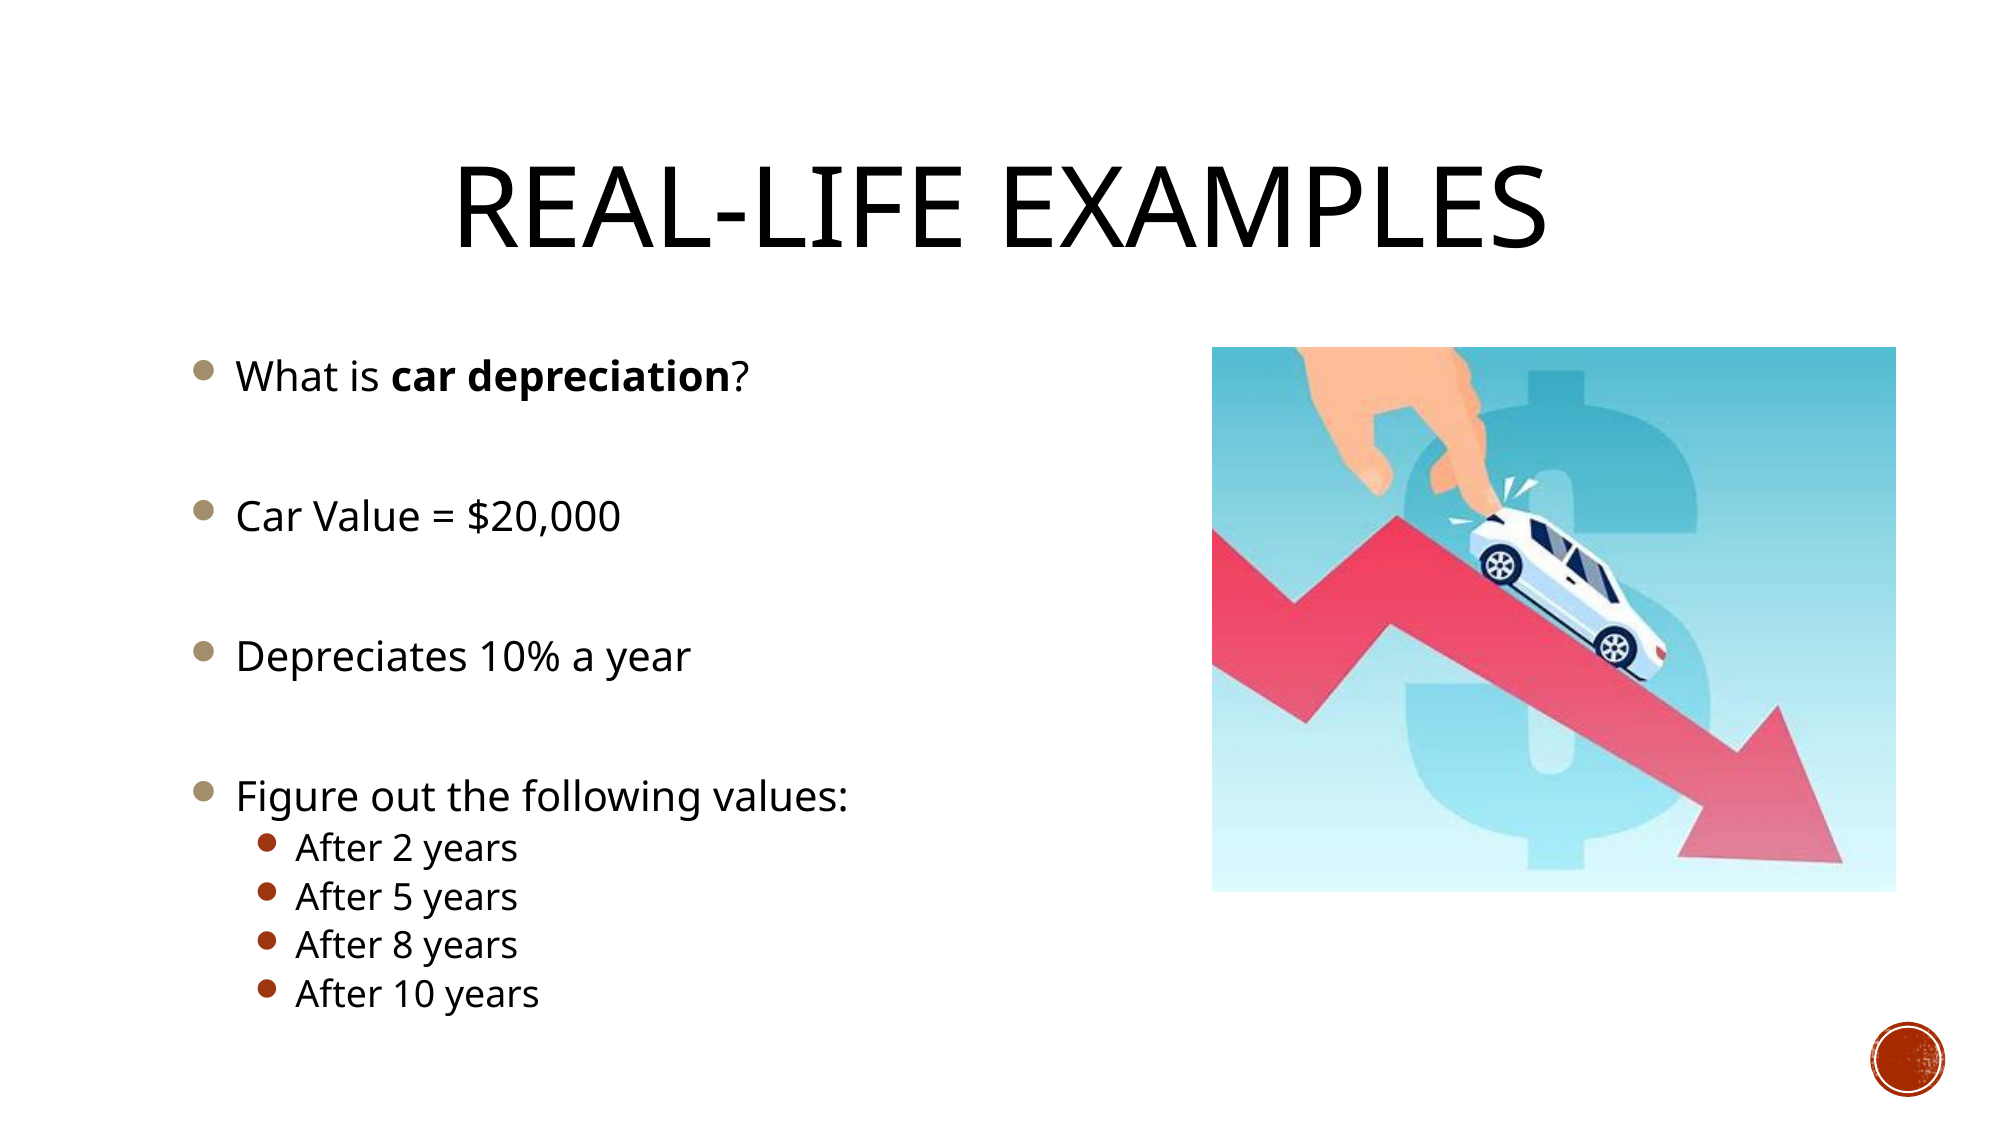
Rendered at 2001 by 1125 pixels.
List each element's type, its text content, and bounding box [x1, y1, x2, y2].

list What is car depreciation? Car Value = $20,000 Depreciates 10% a year Figure out the following values: After 2 years After 5 years After 8 years After 10 years [175, 348, 1826, 1102]
title Real-life Examples [175, 79, 1826, 344]
picture [1212, 347, 1896, 892]
